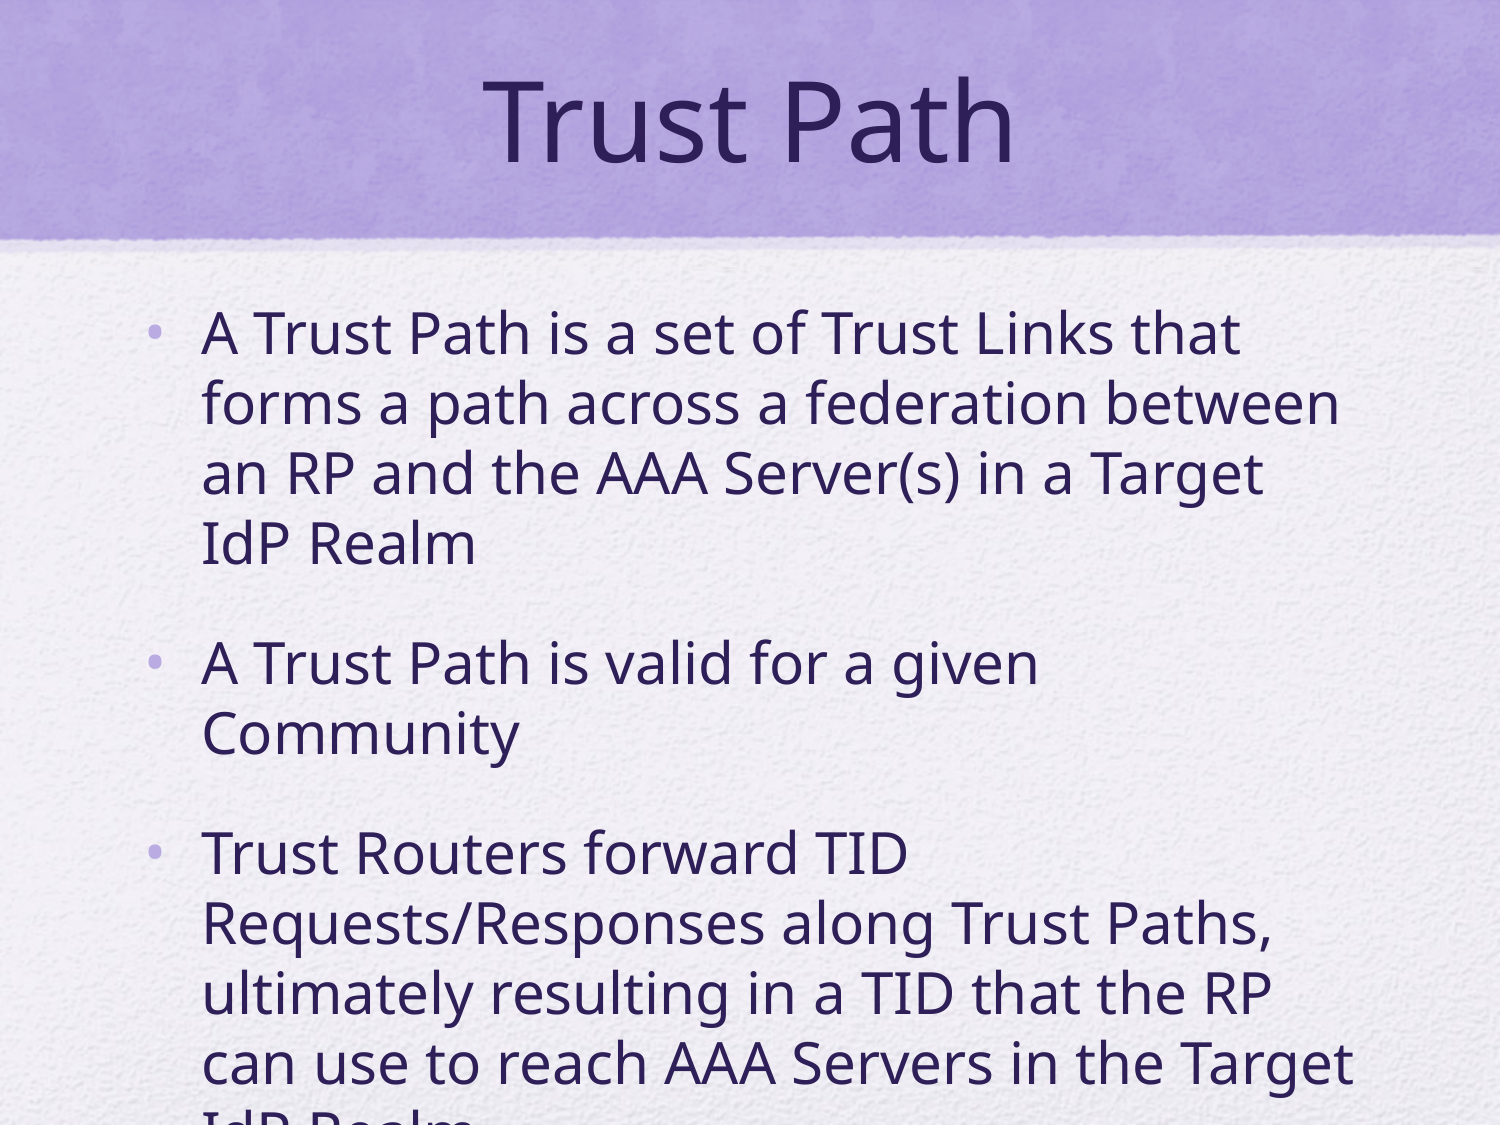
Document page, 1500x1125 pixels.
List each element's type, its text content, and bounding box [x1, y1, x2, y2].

picture [0, 225, 1500, 1125]
title Trust Path [129, 6, 1372, 239]
list A Trust Path is a set of Trust Links that forms a path across a federation between an RP and the AAA Server(s) in a Target IdP Realm A Trust Path is valid for a given Community Trust Routers forward TID Requests/Responses along Trust Paths, ultimately resulting in a TID that the RP can use to reach AAA Servers in the Target IdP Realm. [129, 288, 1372, 993]
